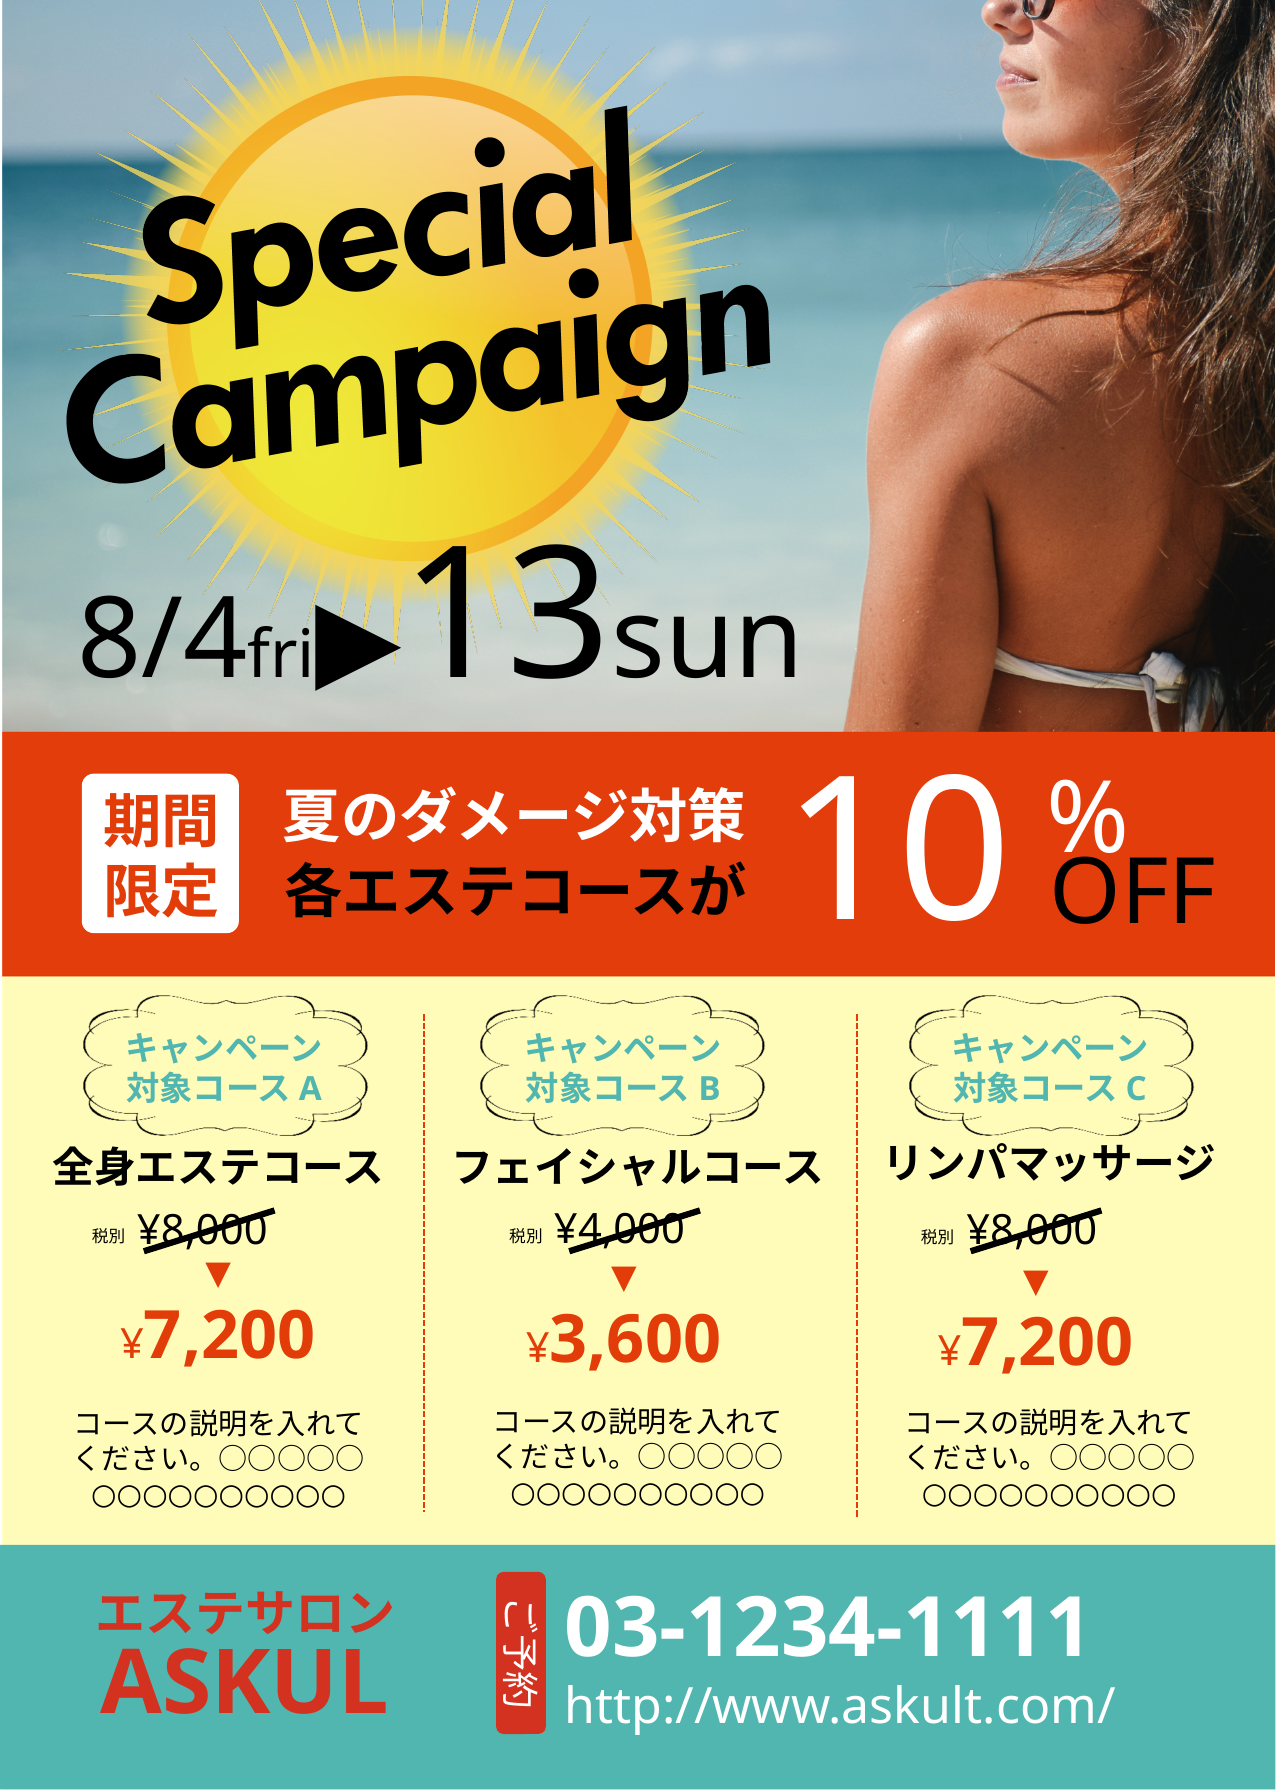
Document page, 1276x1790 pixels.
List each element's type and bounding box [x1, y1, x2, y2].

text_box [1026, 745, 1230, 951]
text_box [143, 1210, 275, 1252]
text_box [881, 1137, 1218, 1510]
picture [0, 0, 1275, 1790]
text_box [970, 1210, 1102, 1252]
text_box [569, 1210, 700, 1252]
text_box [50, 1140, 387, 1511]
text_box [448, 1141, 828, 1509]
